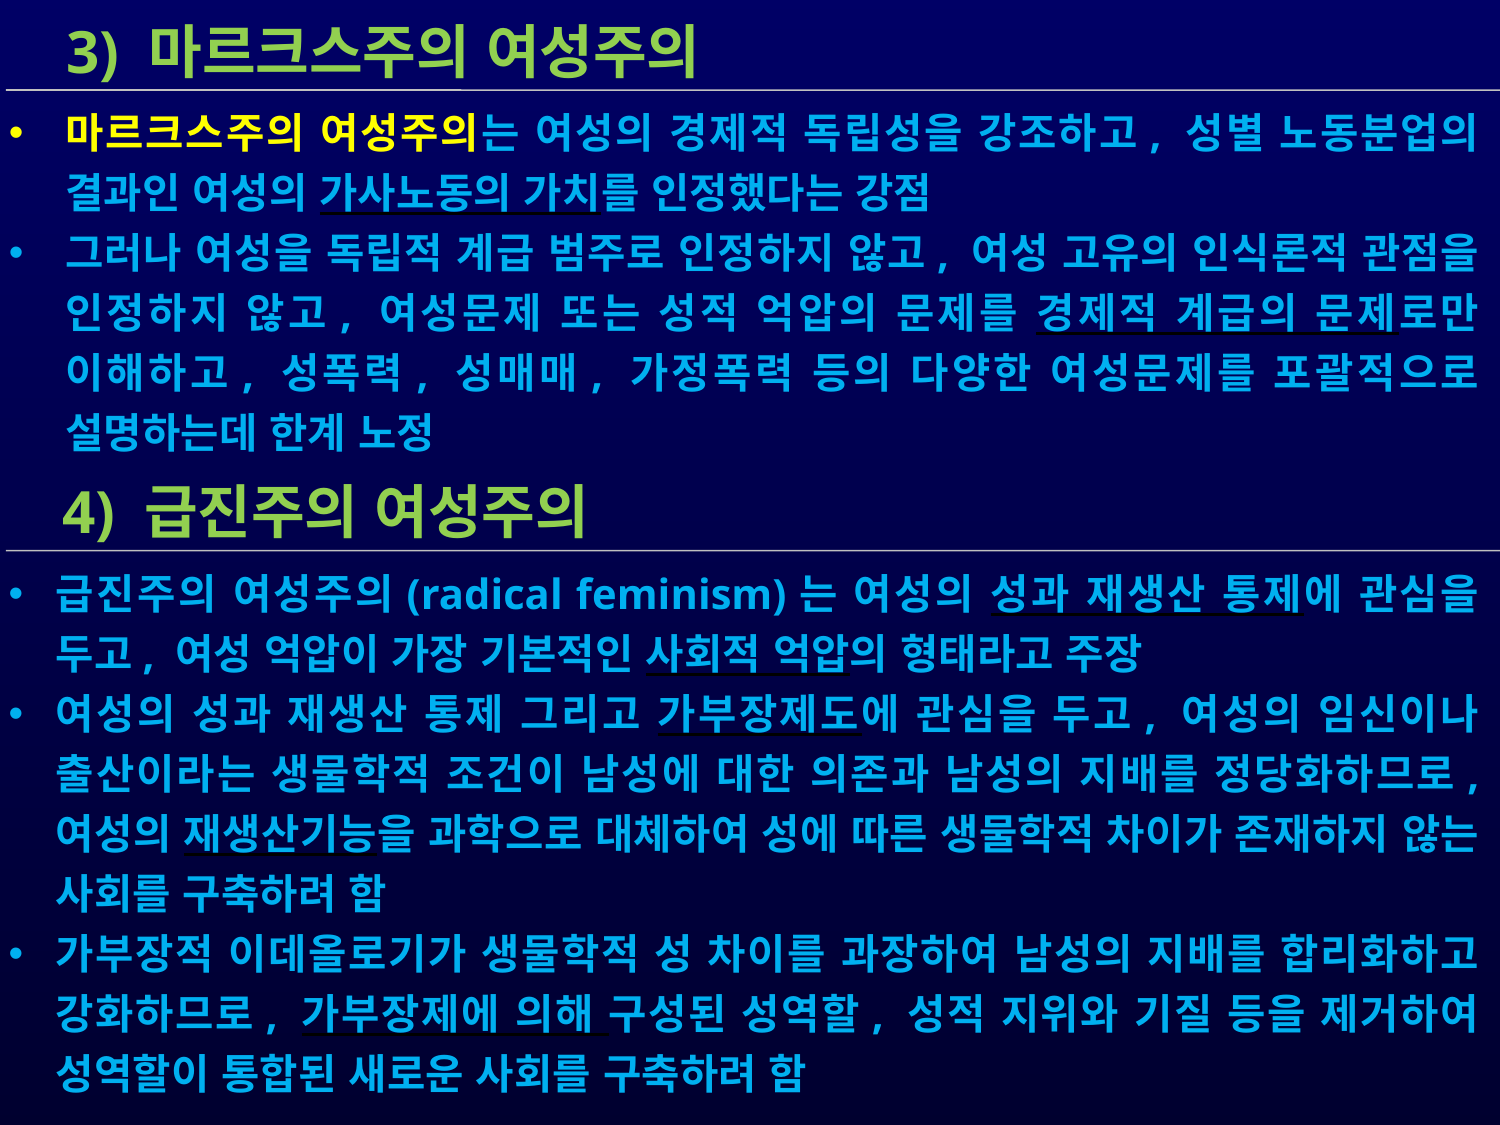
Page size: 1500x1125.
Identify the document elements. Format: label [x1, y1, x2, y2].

text_box [0, 7, 1500, 461]
text_box [0, 467, 1500, 1125]
